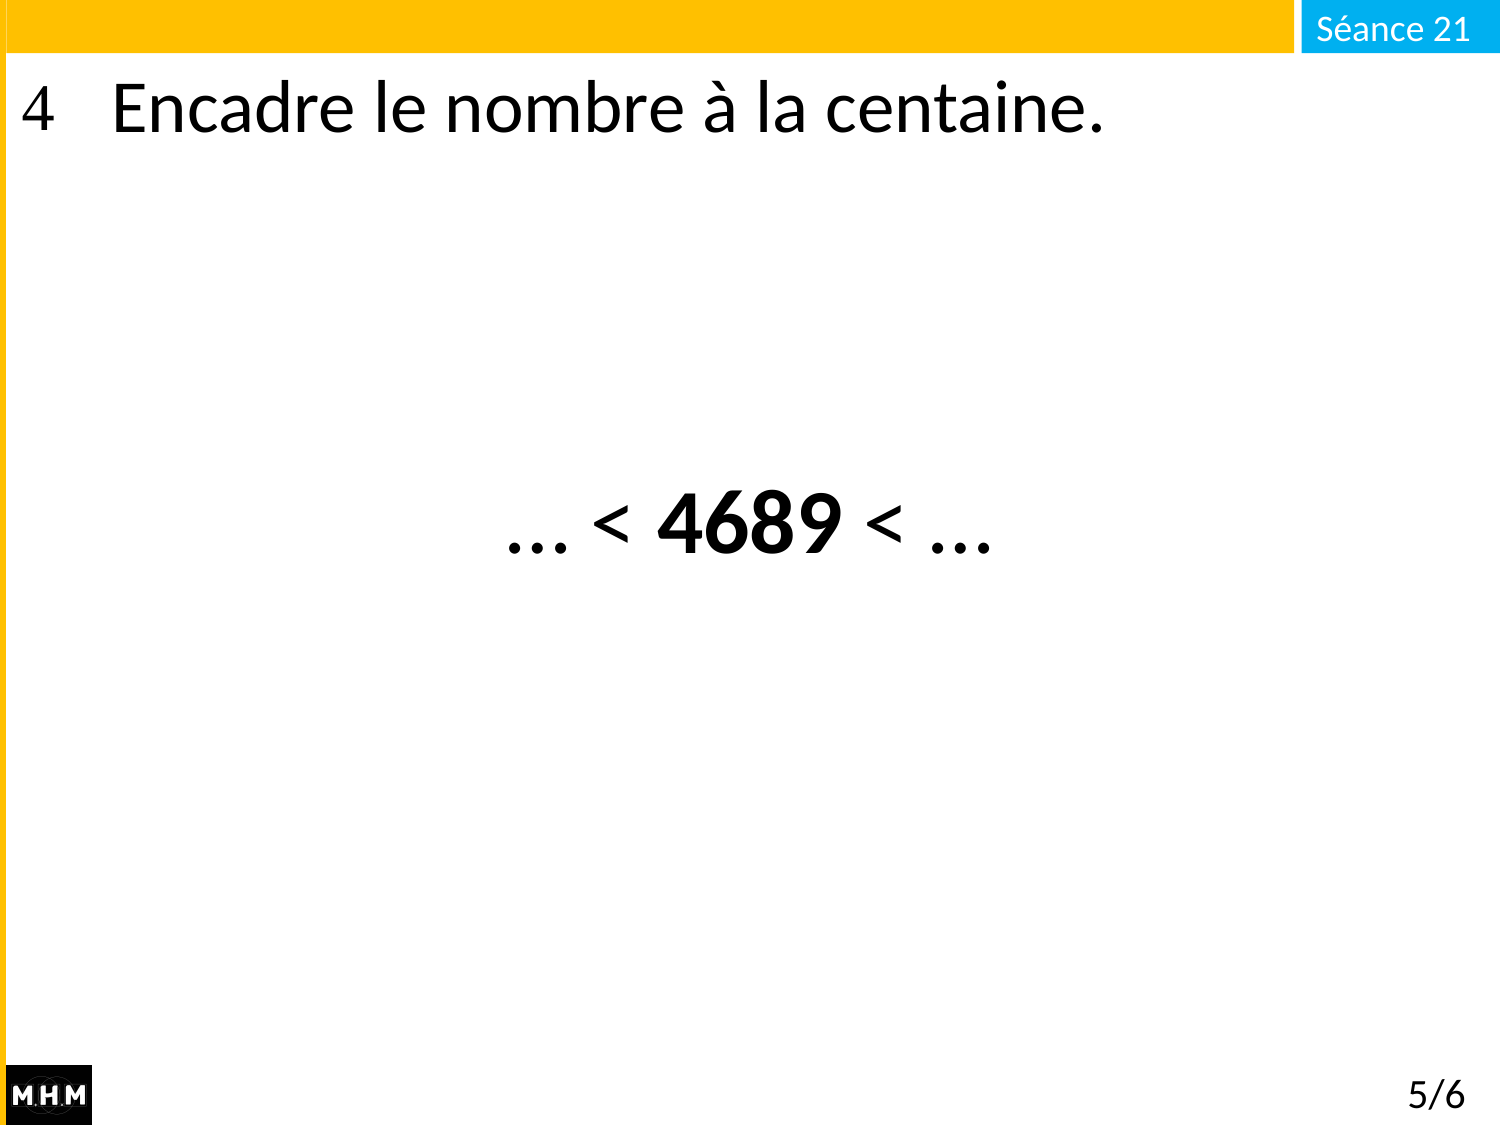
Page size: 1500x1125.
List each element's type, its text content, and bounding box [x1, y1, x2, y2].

title Encadre le nombre à la centaine. [96, 60, 1391, 158]
list 5/6 [1373, 1064, 1500, 1125]
text_box … < 4689 < … [472, 454, 1028, 579]
picture [6, 1065, 92, 1125]
